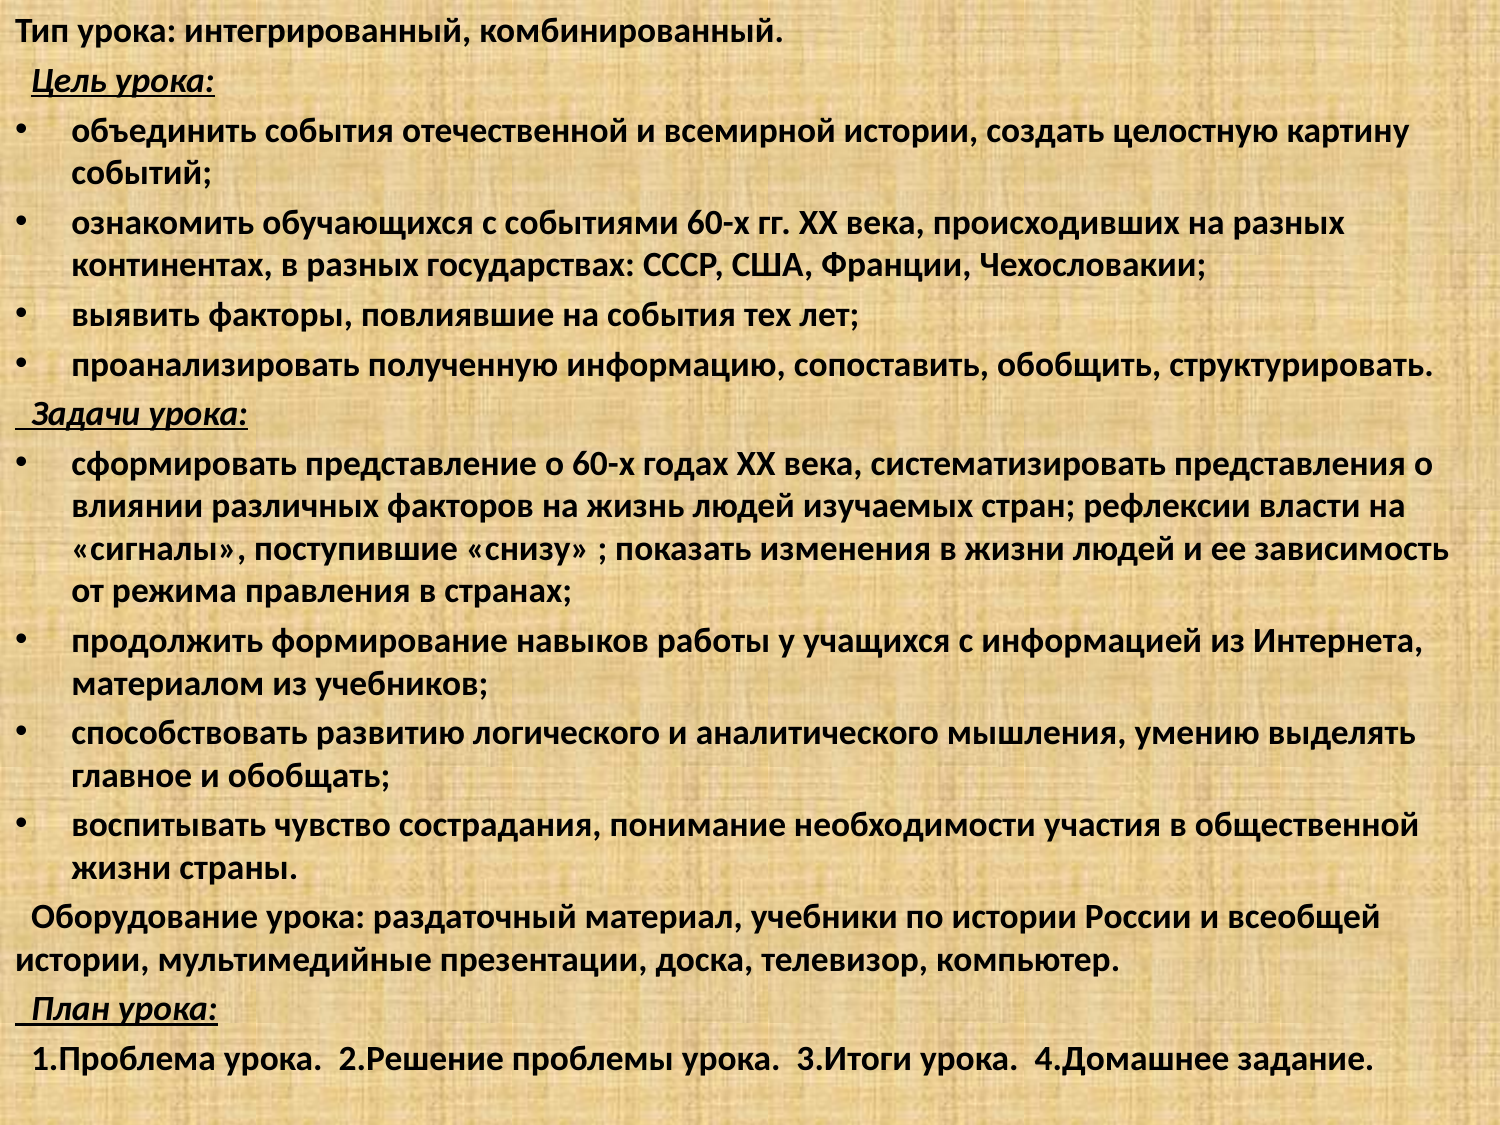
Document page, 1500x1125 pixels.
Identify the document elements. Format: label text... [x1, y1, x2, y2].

list Тип урока: интегрированный, комбинированный. Цель урока: объединить события отечественной и всемирной истории, создать целостную картину событий; ознакомить обучающихся с событиями 60-х гг. ХХ века, происходивших на разных континентах, в разных государствах: СССР, США, Франции, Чехословакии; выявить факторы, повлиявшие на события тех лет; проанализировать полученную информацию, сопоставить, обобщить, структурировать. Задачи урока: сформировать представление о 60-х годах ХХ века, систематизировать представления о влиянии различных факторов на жизнь людей изучаемых стран; рефлексии власти на «сигналы», поступившие «снизу» ; показать изменения в жизни людей и ее зависимость от режима правления в странах; продолжить формирование навыков работы у учащихся с информацией из Интернета, материалом из учебников; способствовать развитию логического и аналитического мышления, умению выделять главное и обобщать; воспитывать чувство сострадания, понимание необходимости участия в общественной жизни страны. Оборудование урока: раздаточный материал, учебники по истории России и всеобщей истории, мультимедийные презентации, доска, телевизор, компьютер. План урока: 1.Проблема урока. 2.Решение проблемы урока. 3.Итоги урока. 4.Домашнее задание. [0, 0, 1500, 1125]
